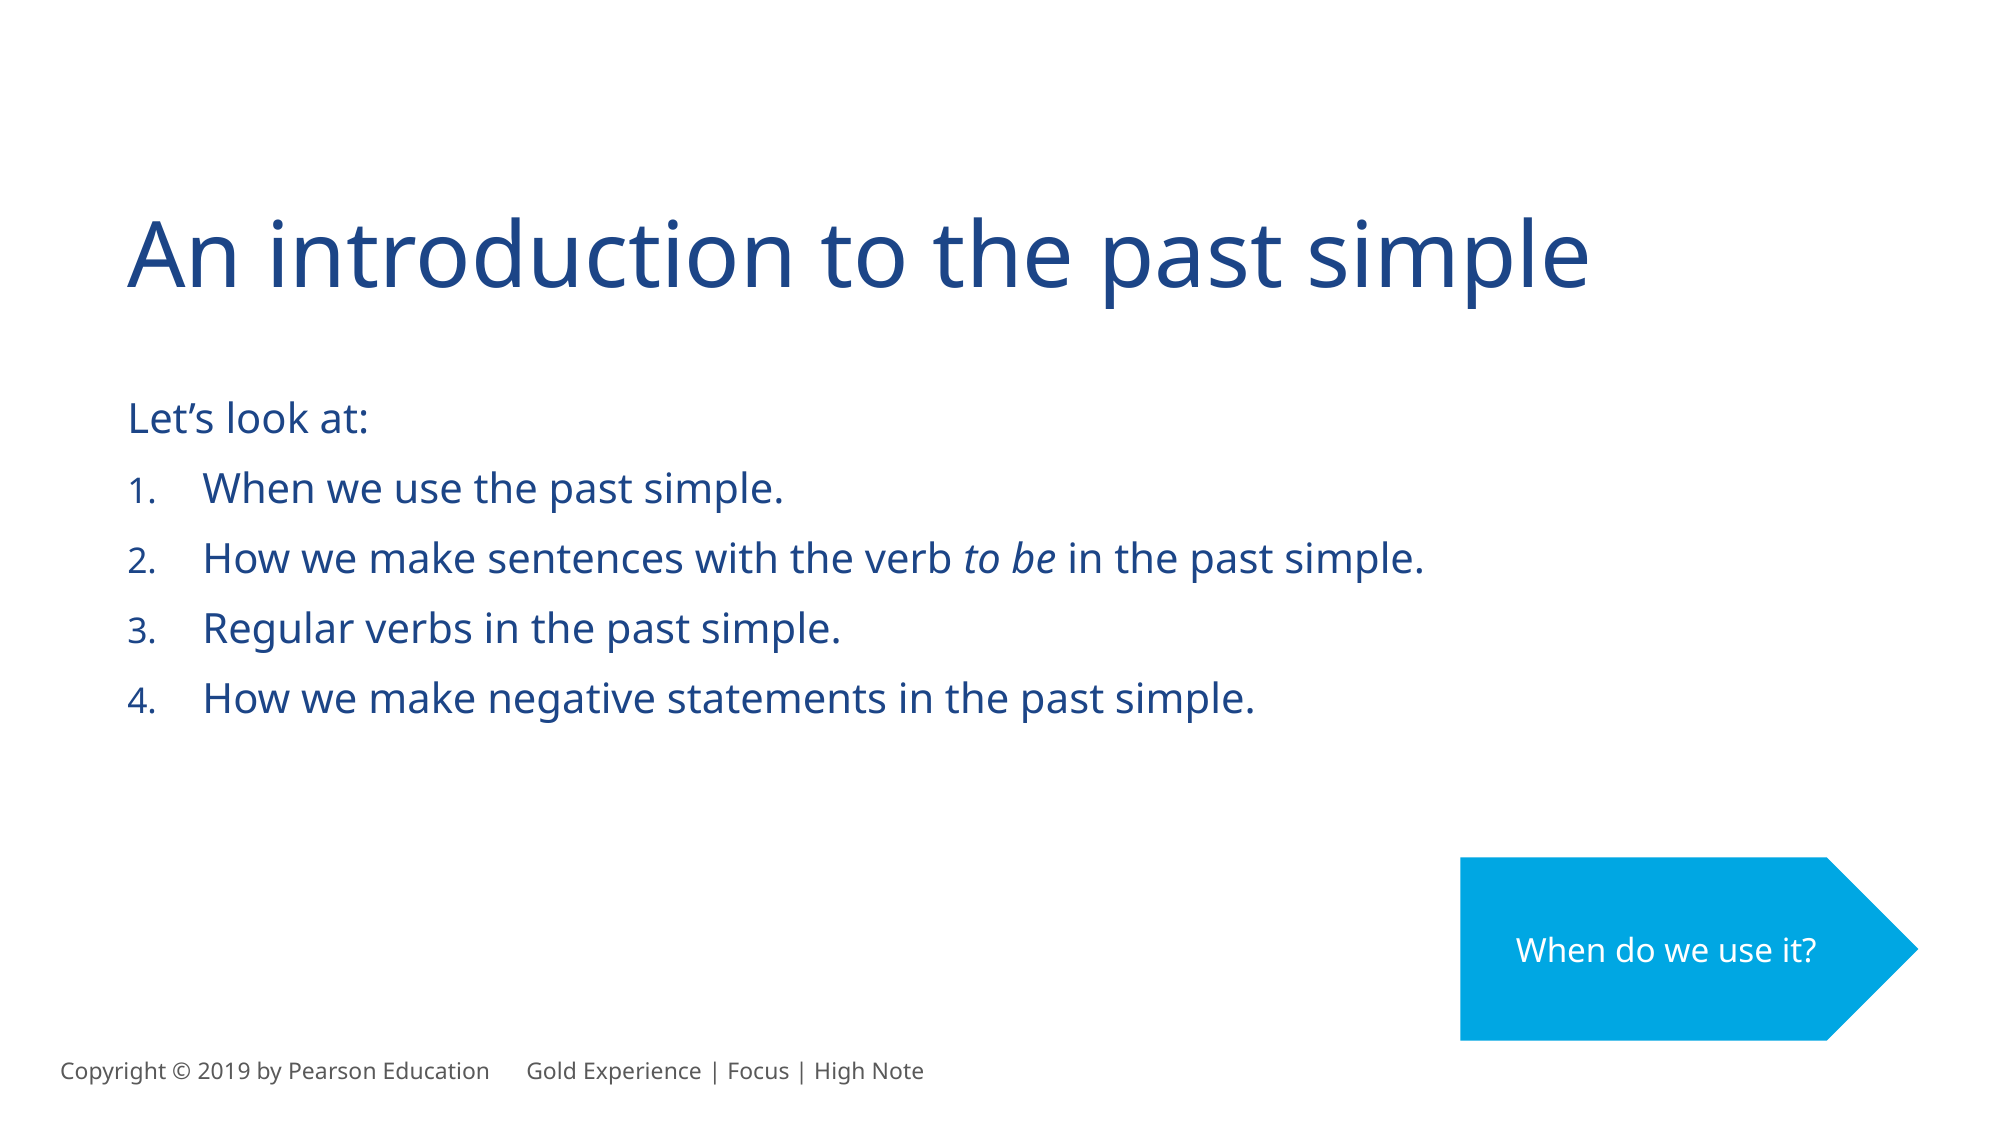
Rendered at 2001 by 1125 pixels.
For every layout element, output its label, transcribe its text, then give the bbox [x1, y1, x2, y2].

text_box When do we use it? [1458, 855, 1921, 1043]
list Let’s look at: When we use the past simple. How we make sentences with the verb to be in the past simple. Regular verbs in the past simple. How we make negative statements in the past simple. [112, 389, 1763, 763]
title An introduction to the past simple [112, 125, 1763, 389]
footer Copyright © 2019 by Pearson Education Gold Experience | Focus | High Note [45, 1040, 1084, 1101]
